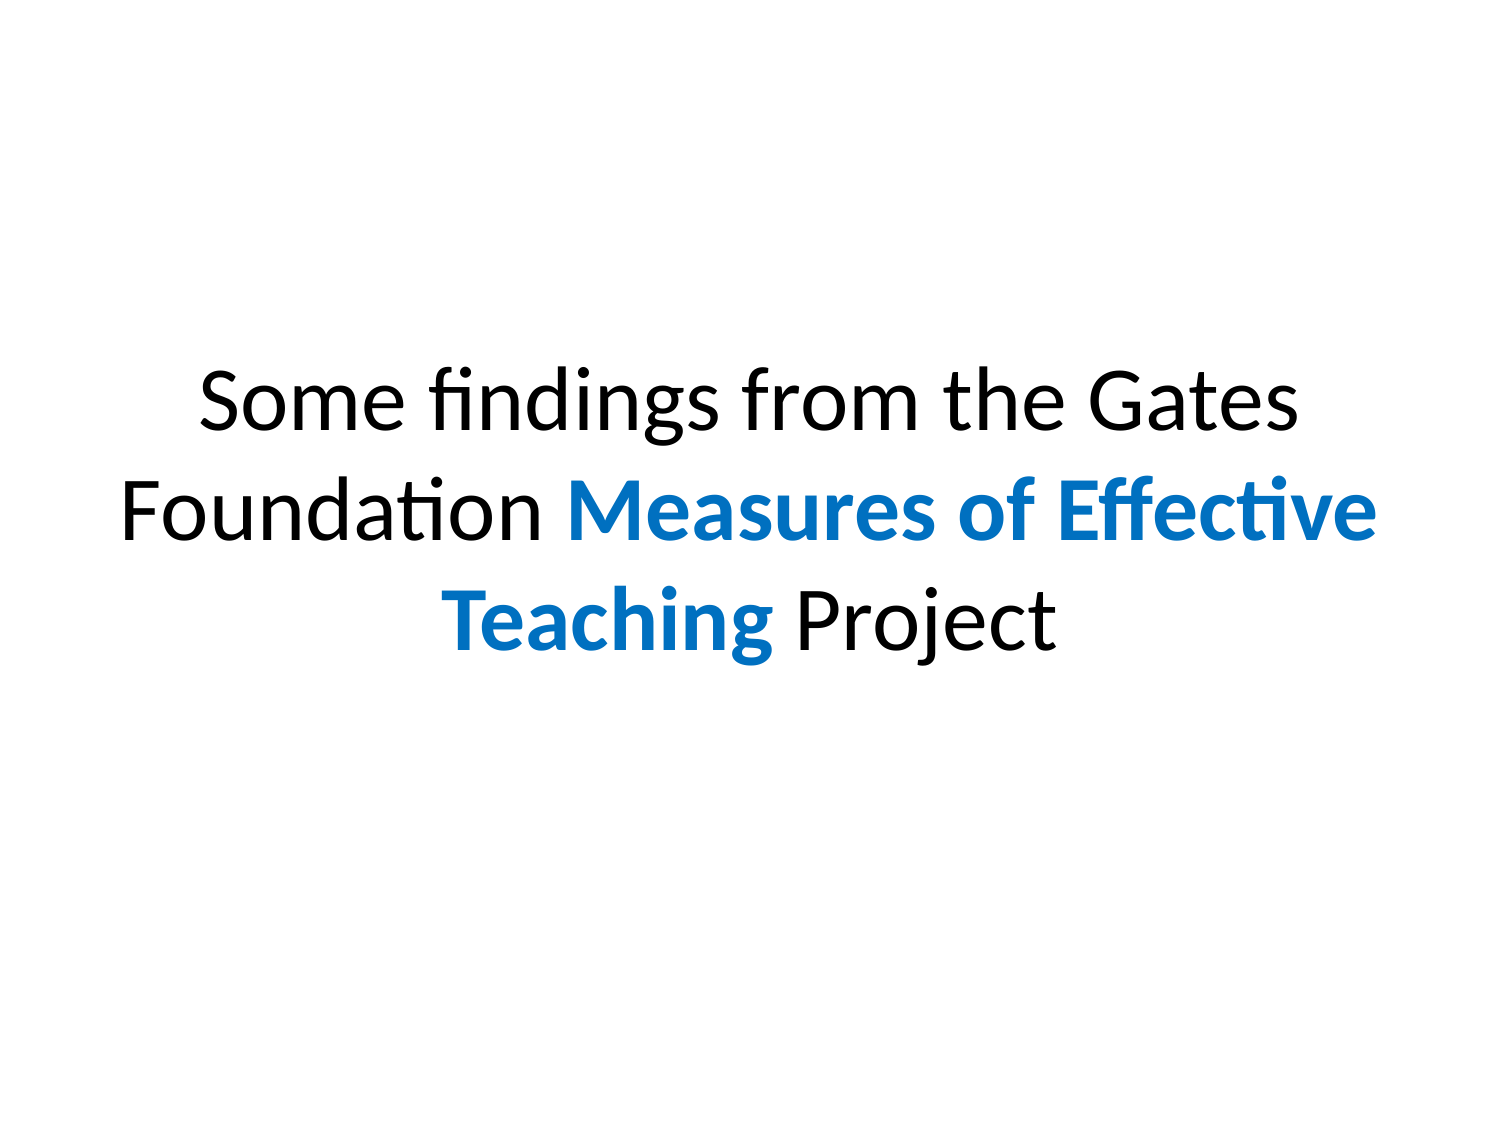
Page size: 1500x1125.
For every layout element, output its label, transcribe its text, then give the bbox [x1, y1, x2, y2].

title Some findings from the Gates Foundation Measures of Effective Teaching Project [87, 232, 1413, 775]
